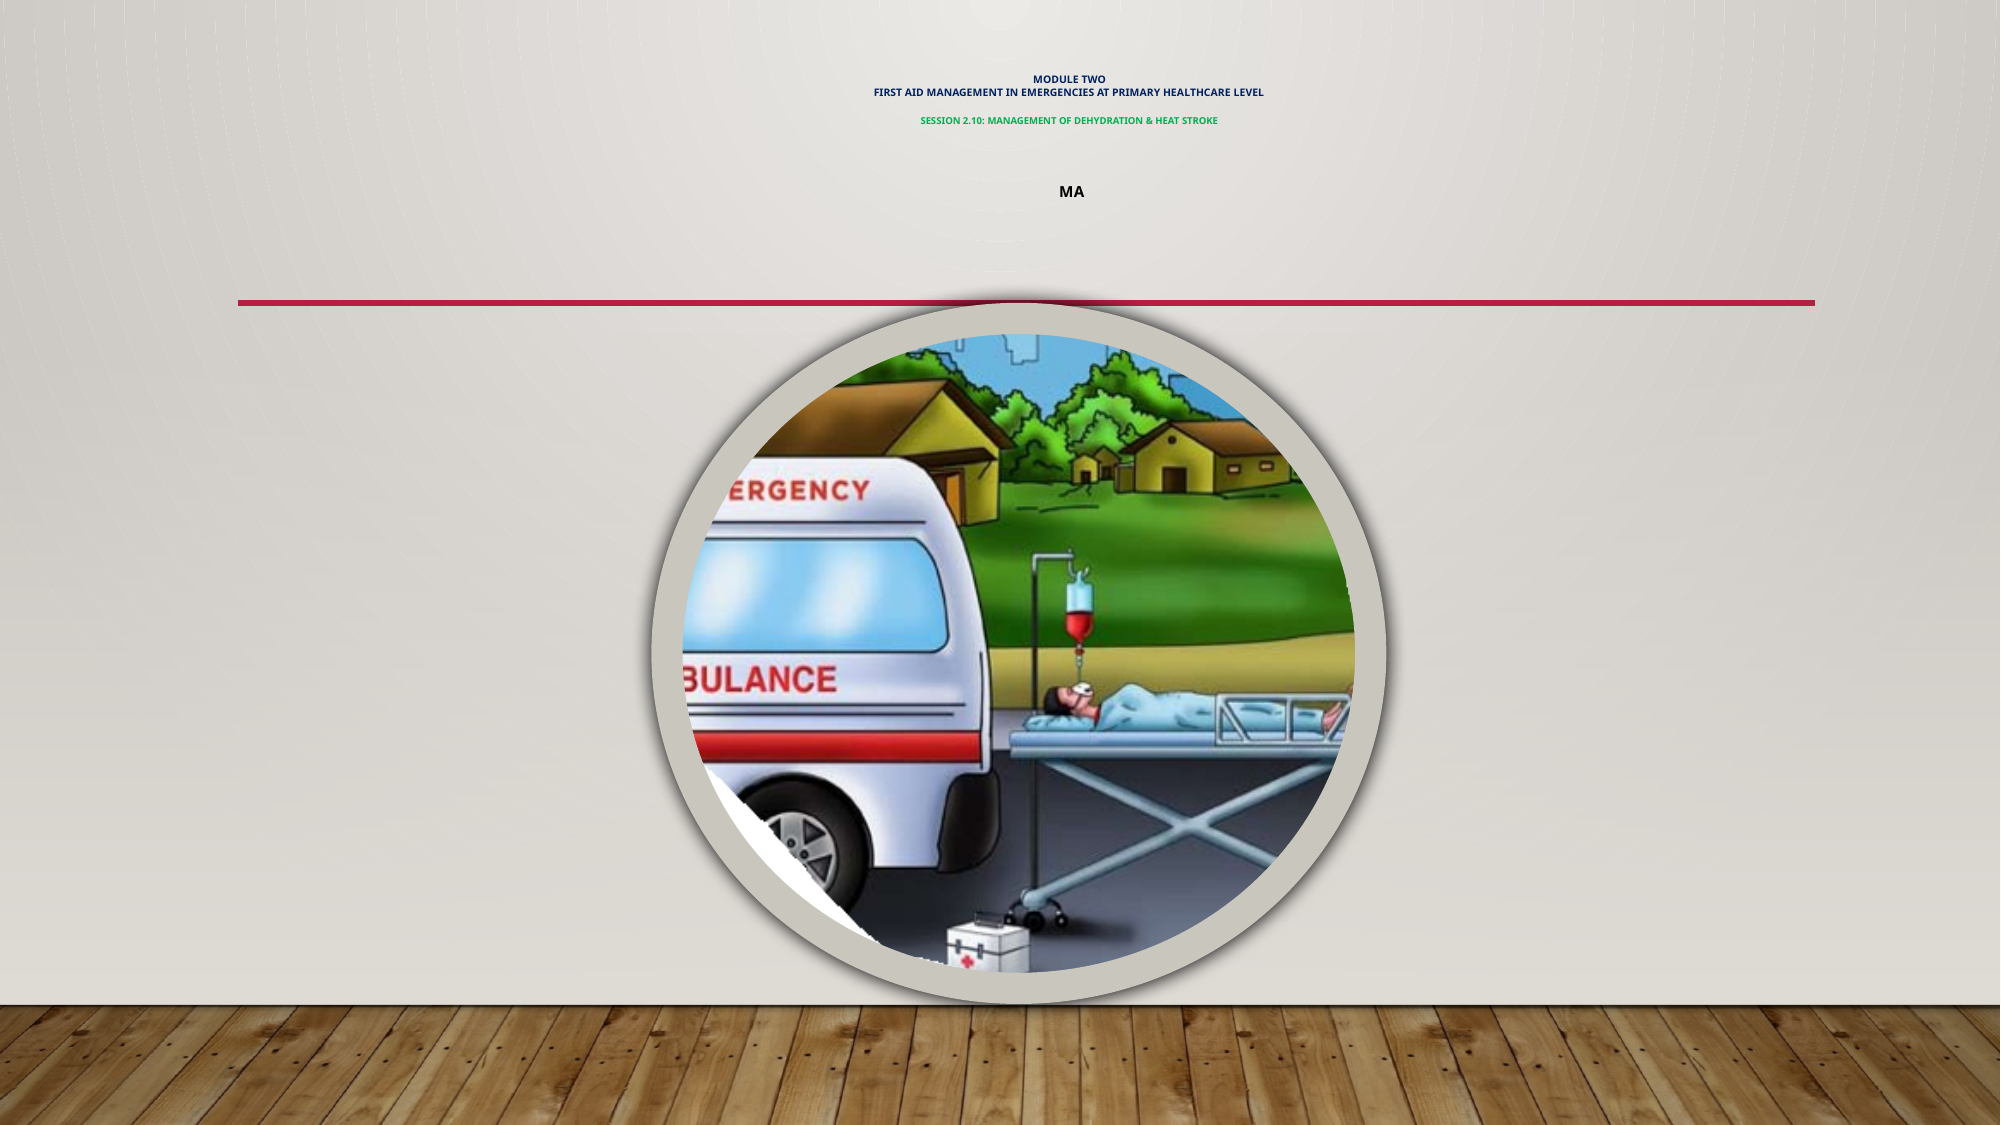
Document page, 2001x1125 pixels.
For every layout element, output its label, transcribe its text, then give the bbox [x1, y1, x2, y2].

picture [666, 318, 1371, 989]
title MODULE TWO FIRST AID MANAGEMENT IN EMERGENCIES AT PRIMARY HEALTHCARE LEVEL SESSION 2.10: MANAGEMENT OF DEHYDRATION & HEAT STROKE MA [180, 65, 1960, 210]
picture [0, 1005, 2000, 1125]
